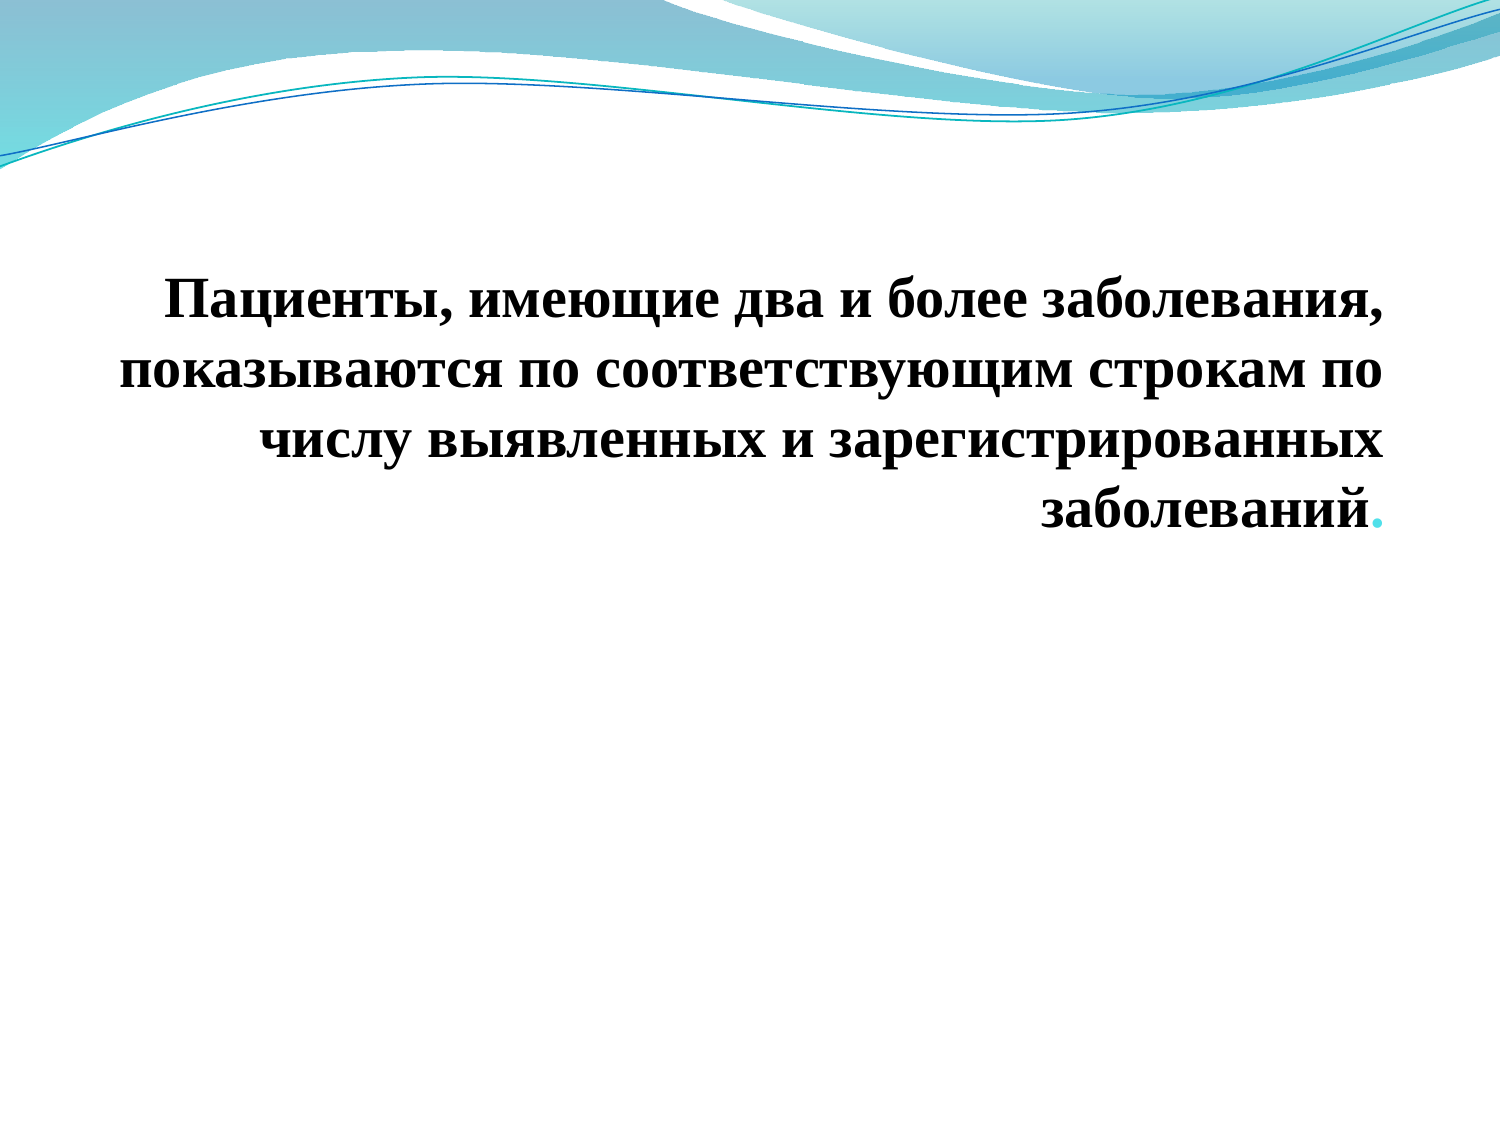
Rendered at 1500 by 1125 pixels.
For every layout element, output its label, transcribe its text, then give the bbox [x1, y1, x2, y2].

title Пациенты, имеющие два и более заболевания, показываются по соответствующим строкам по числу выявленных и зарегистрированных заболеваний. [112, 140, 1388, 610]
